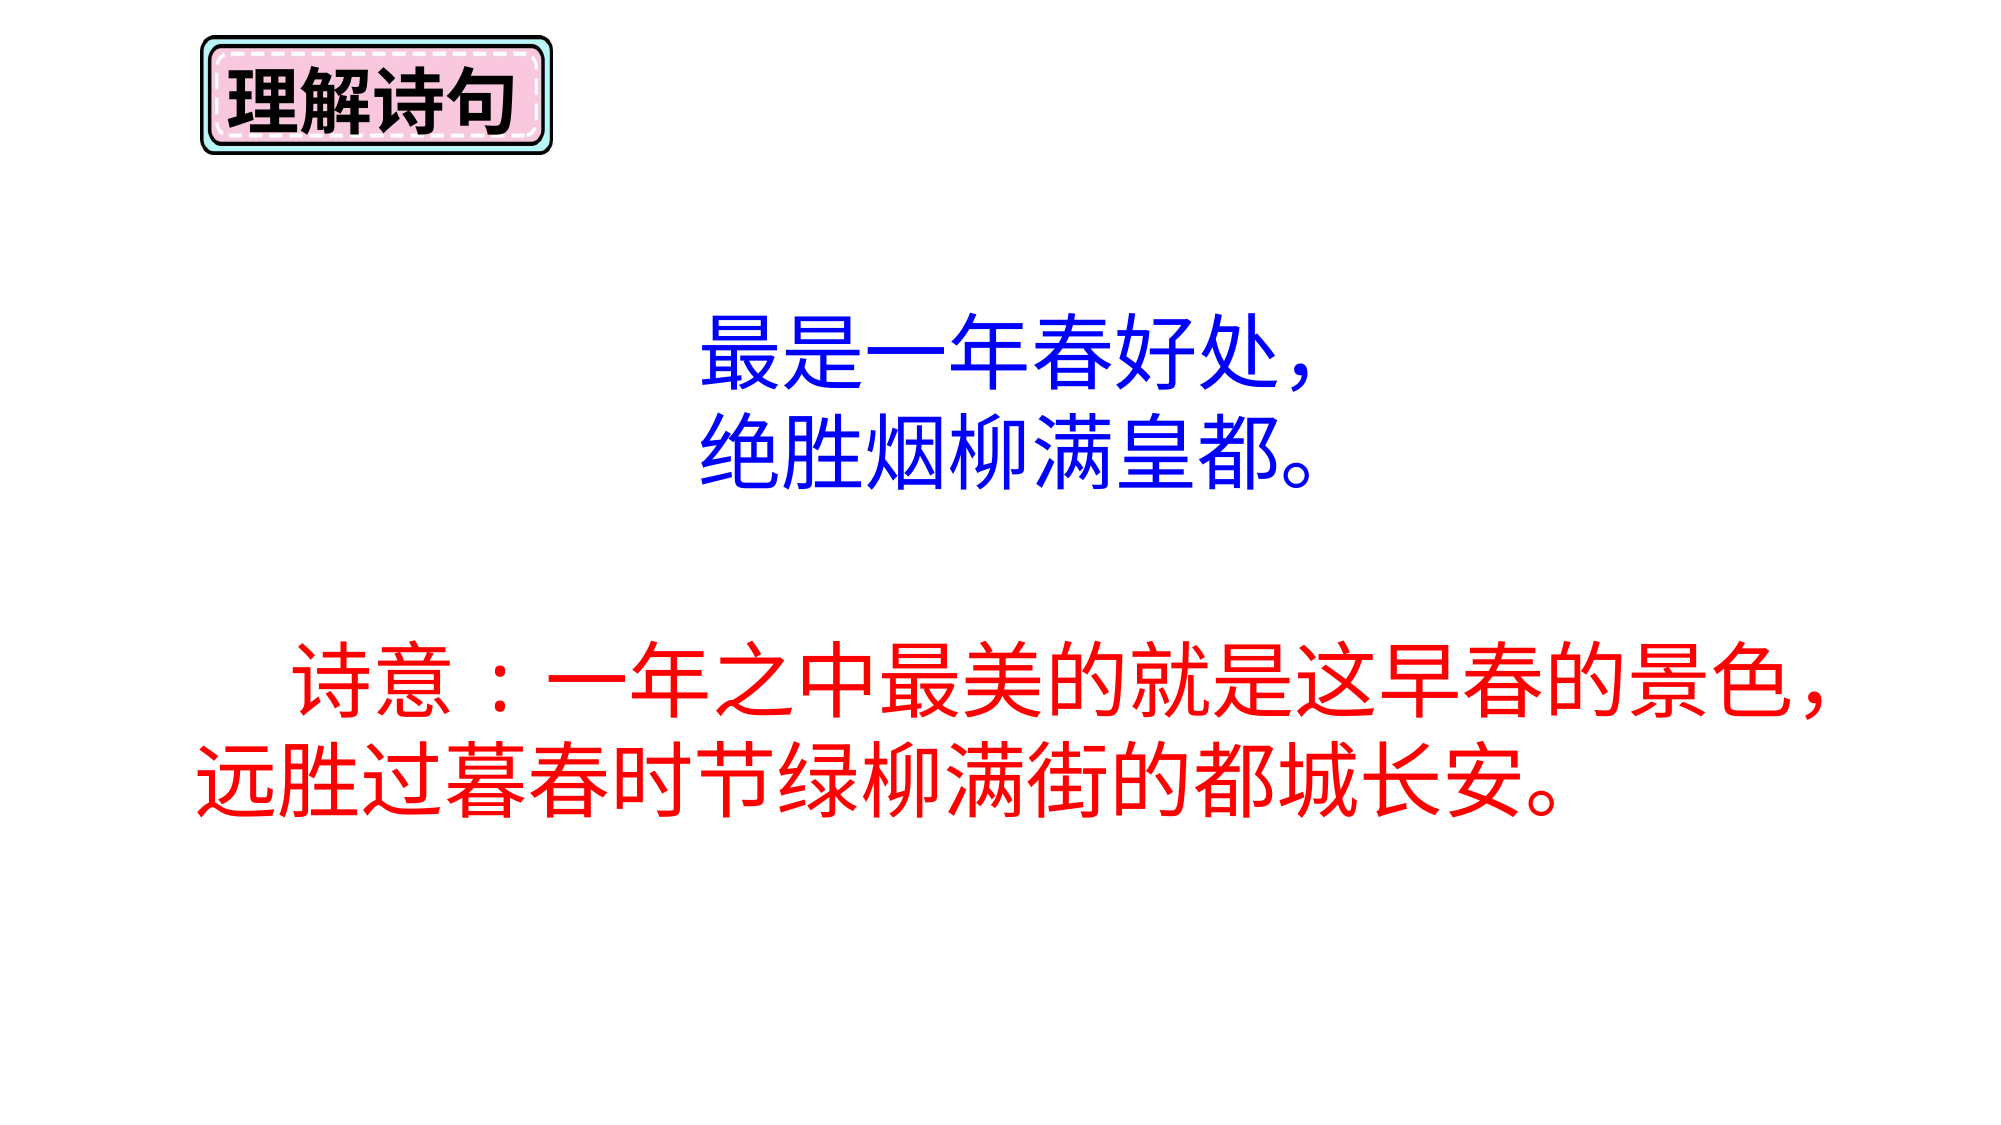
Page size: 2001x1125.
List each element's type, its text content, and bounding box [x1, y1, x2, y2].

text_box 诗意:一年之中最美的就是这早春的景色，远胜过暮春时节绿柳满街的都城长安。 [179, 621, 1837, 836]
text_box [199, 35, 554, 155]
text_box 最是一年春好处， 绝胜烟柳满皇都。 [683, 292, 1610, 508]
